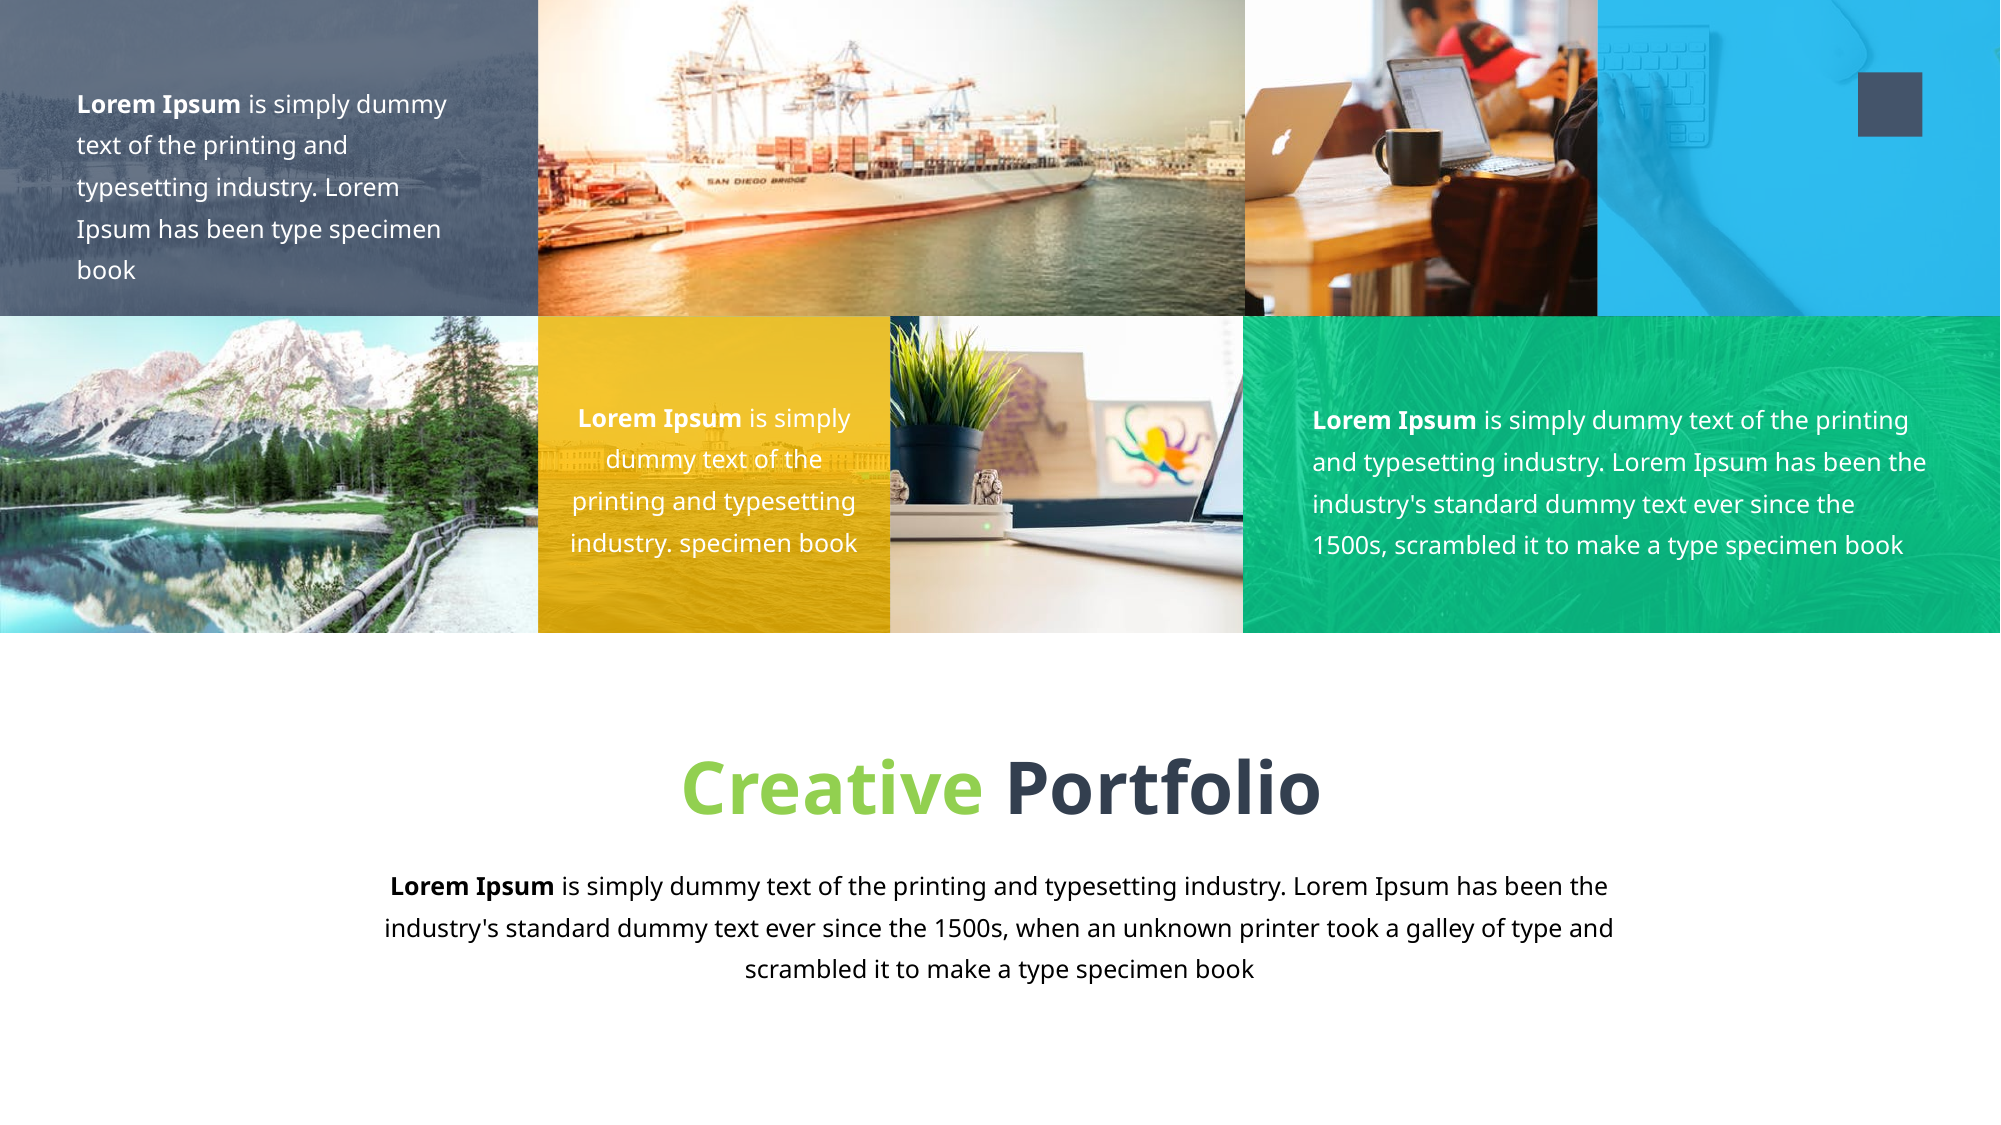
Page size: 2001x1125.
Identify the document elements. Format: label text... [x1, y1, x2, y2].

text_box Lorem Ipsum is simply dummy text of the printing and typesetting industry. Lorem Ipsum has been the industry's standard dummy text ever since the 1500s, when an unknown printer took a galley of type and scrambled it to make a type specimen book [342, 851, 1658, 992]
picture [0, 0, 2000, 633]
title Creative Portfolio [139, 735, 1865, 847]
